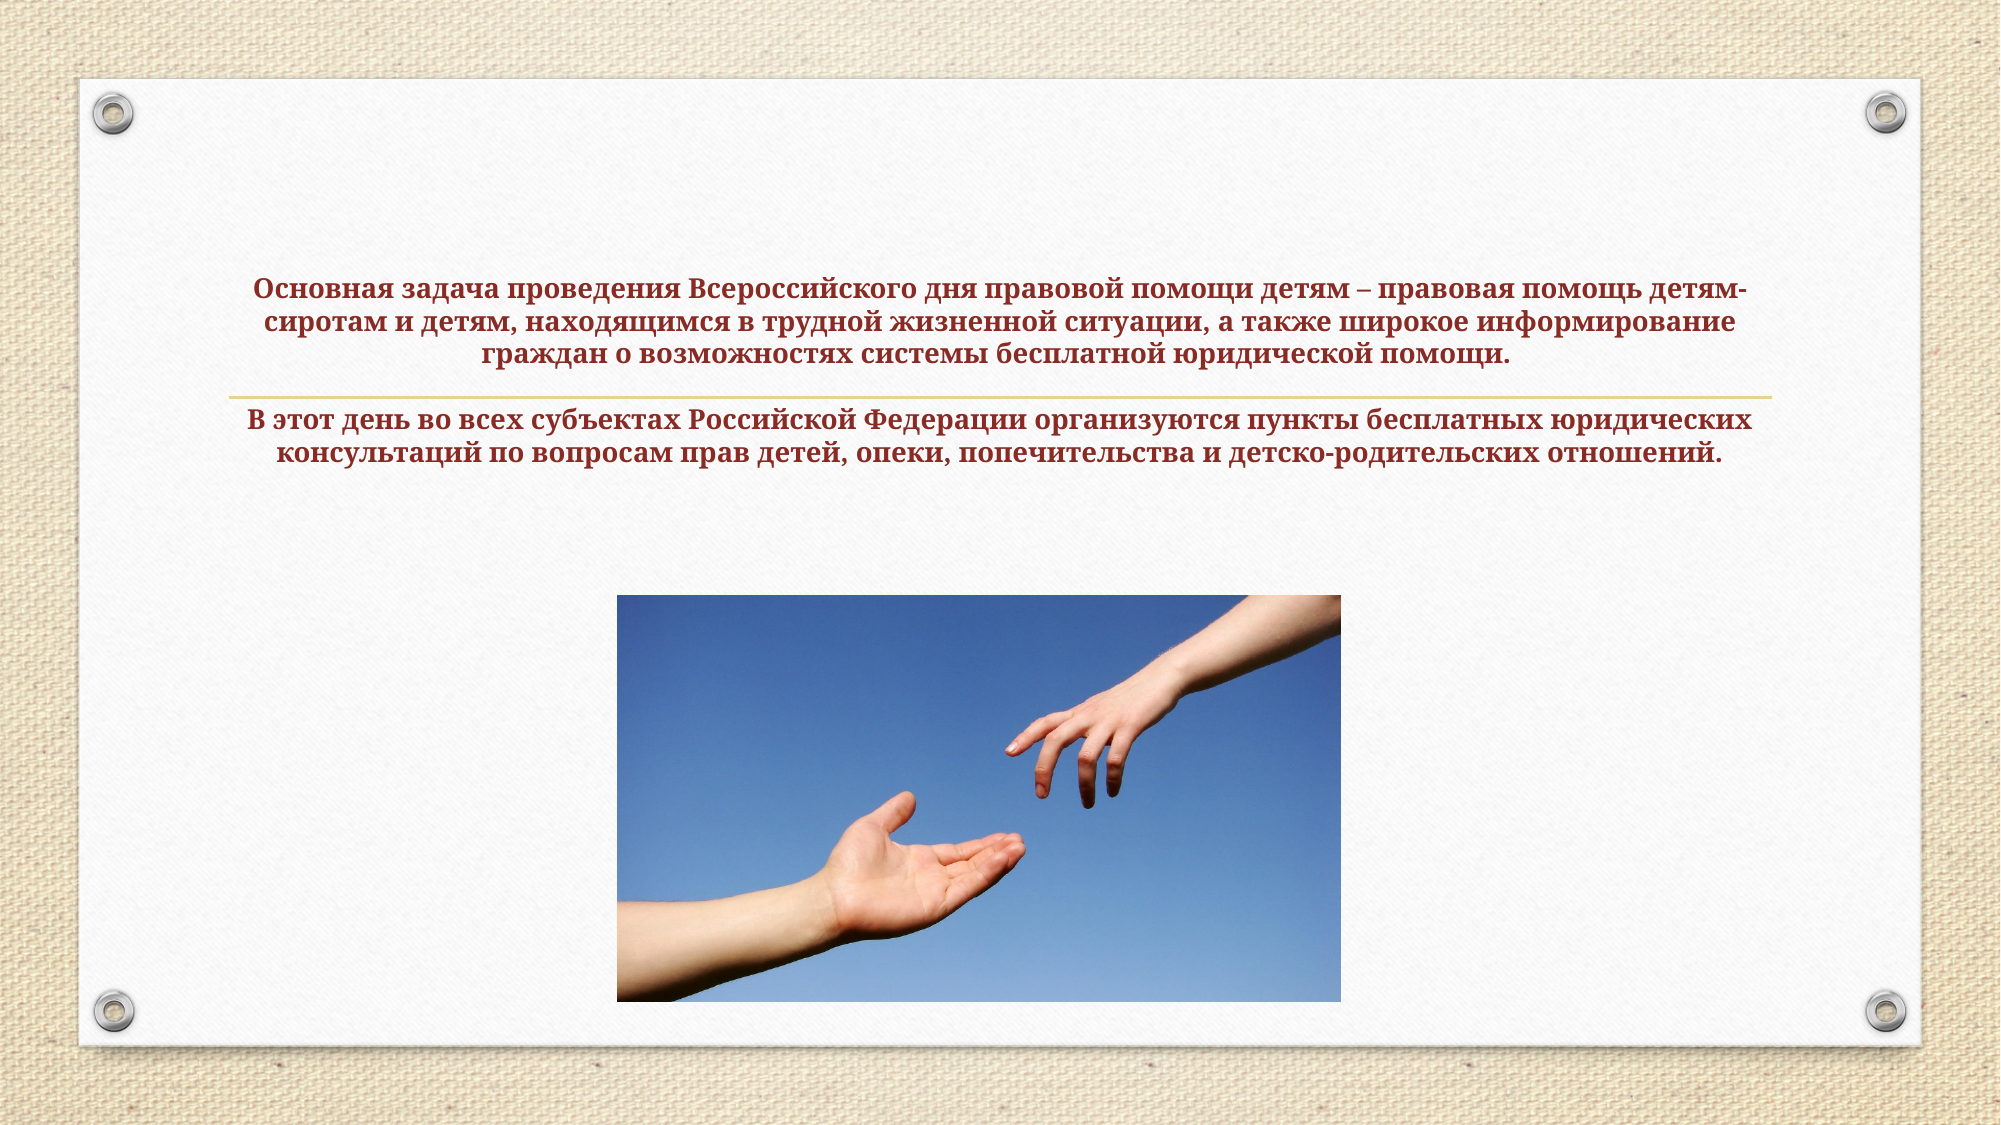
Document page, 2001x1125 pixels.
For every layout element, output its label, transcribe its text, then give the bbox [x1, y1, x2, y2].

list [212, 419, 1788, 964]
title Основная задача проведения Всероссийского дня правовой помощи детям – правовая помощь детям-сиротам и детям, находящимся в трудной жизненной ситуации, а также широкое информирование граждан о возможностях системы бесплатной юридической помощи. В этот день во всех субъектах Российской Федерации организуются пункты бесплатных юридических консультаций по вопросам прав детей, опеки, попечительства и детско-родительских отношений. [212, 161, 1788, 419]
picture [0, 0, 2001, 1125]
